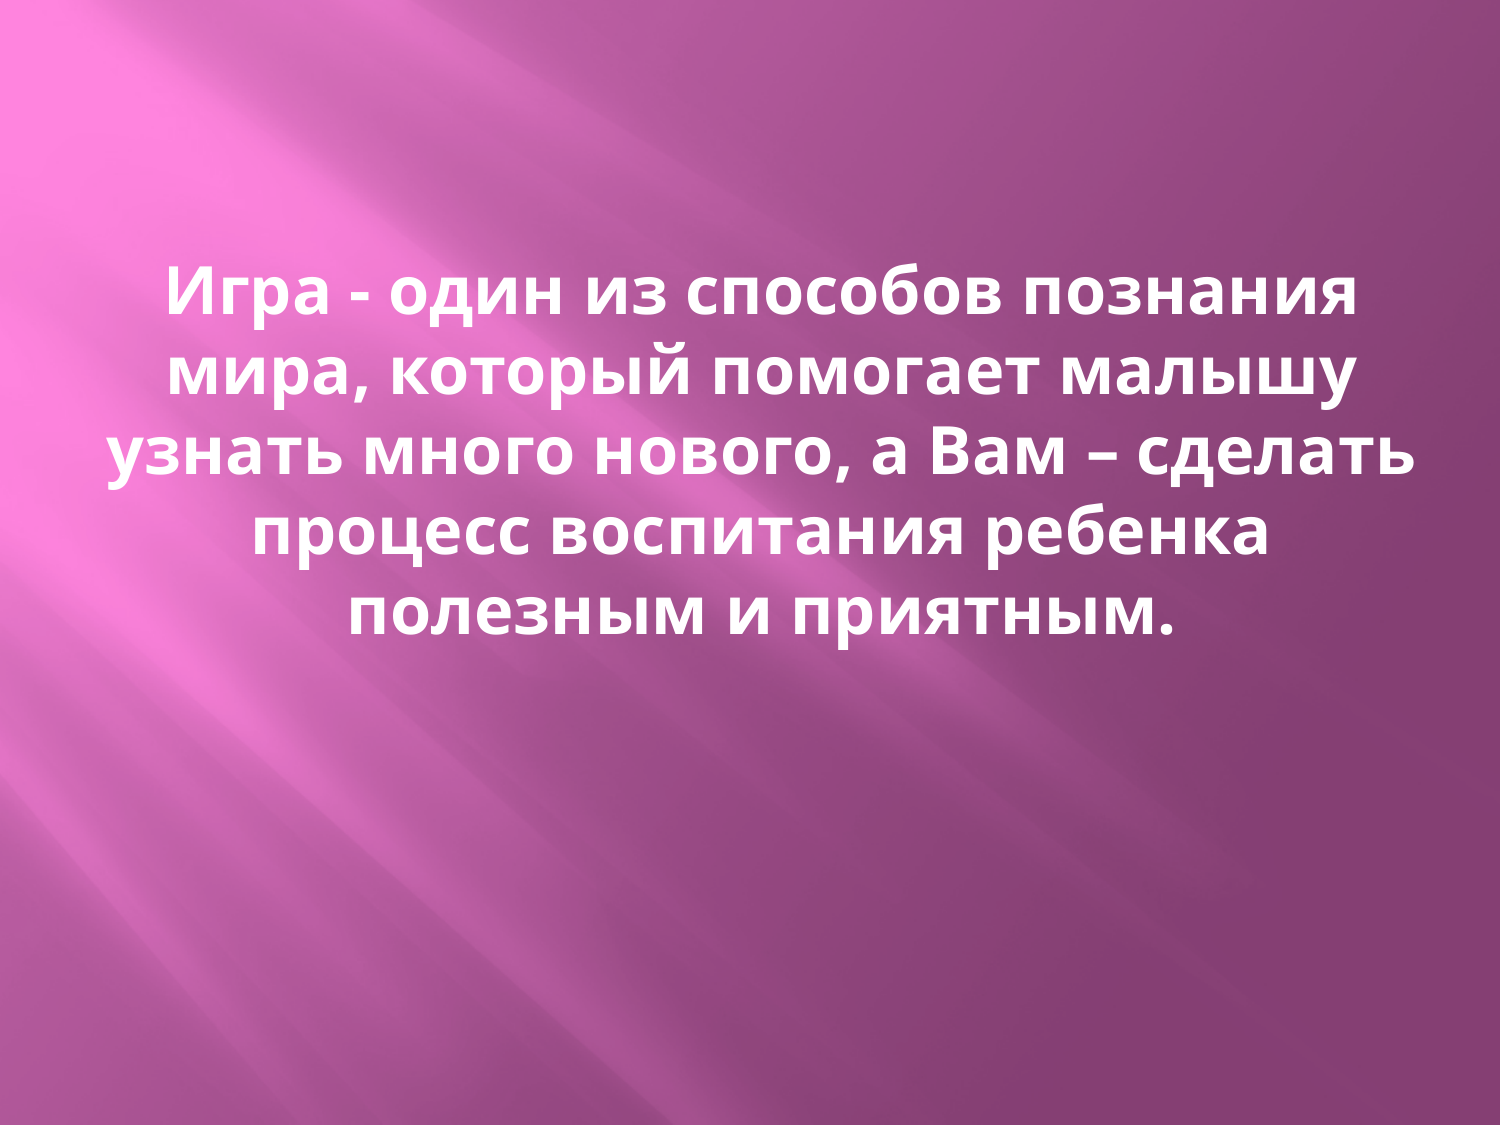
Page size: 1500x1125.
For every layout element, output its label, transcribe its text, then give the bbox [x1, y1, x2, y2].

title Игра - один из способов познания мира, который помогает малышу узнать много нового, а Вам – сделать процесс воспитания ребенка полезным и приятным. [76, 479, 1447, 728]
